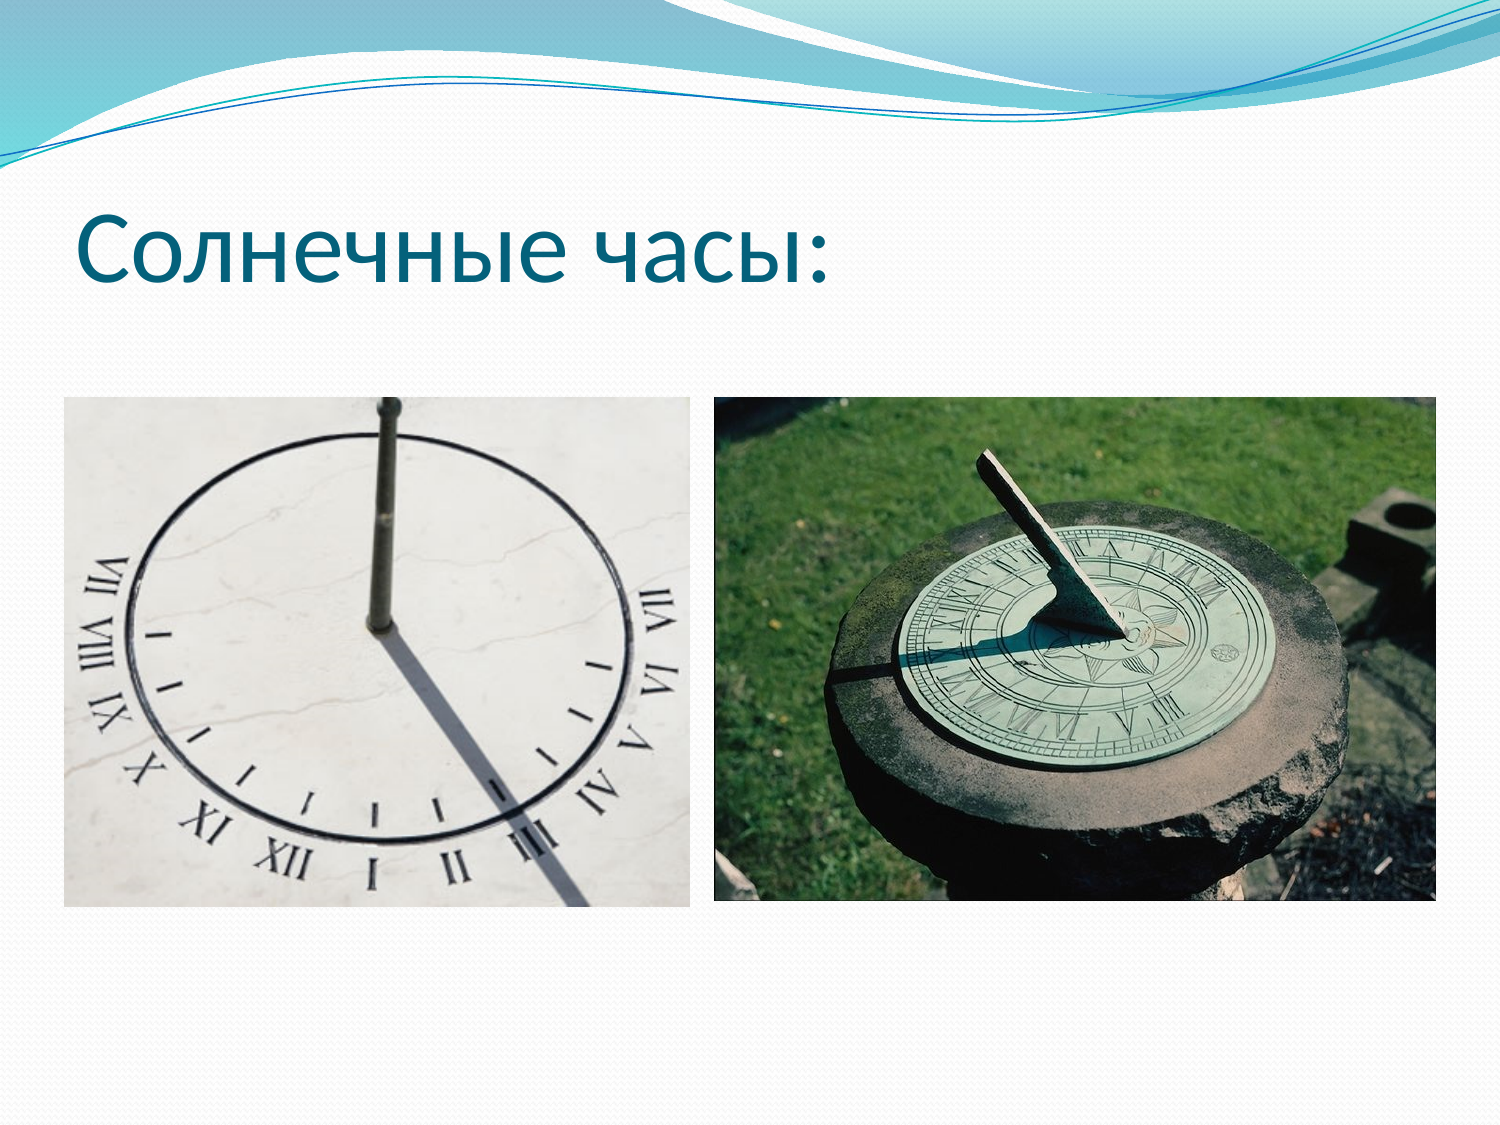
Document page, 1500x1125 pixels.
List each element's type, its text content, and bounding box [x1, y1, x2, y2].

picture [64, 396, 691, 907]
picture [714, 396, 1436, 902]
title Солнечные часы: [75, 115, 1425, 303]
